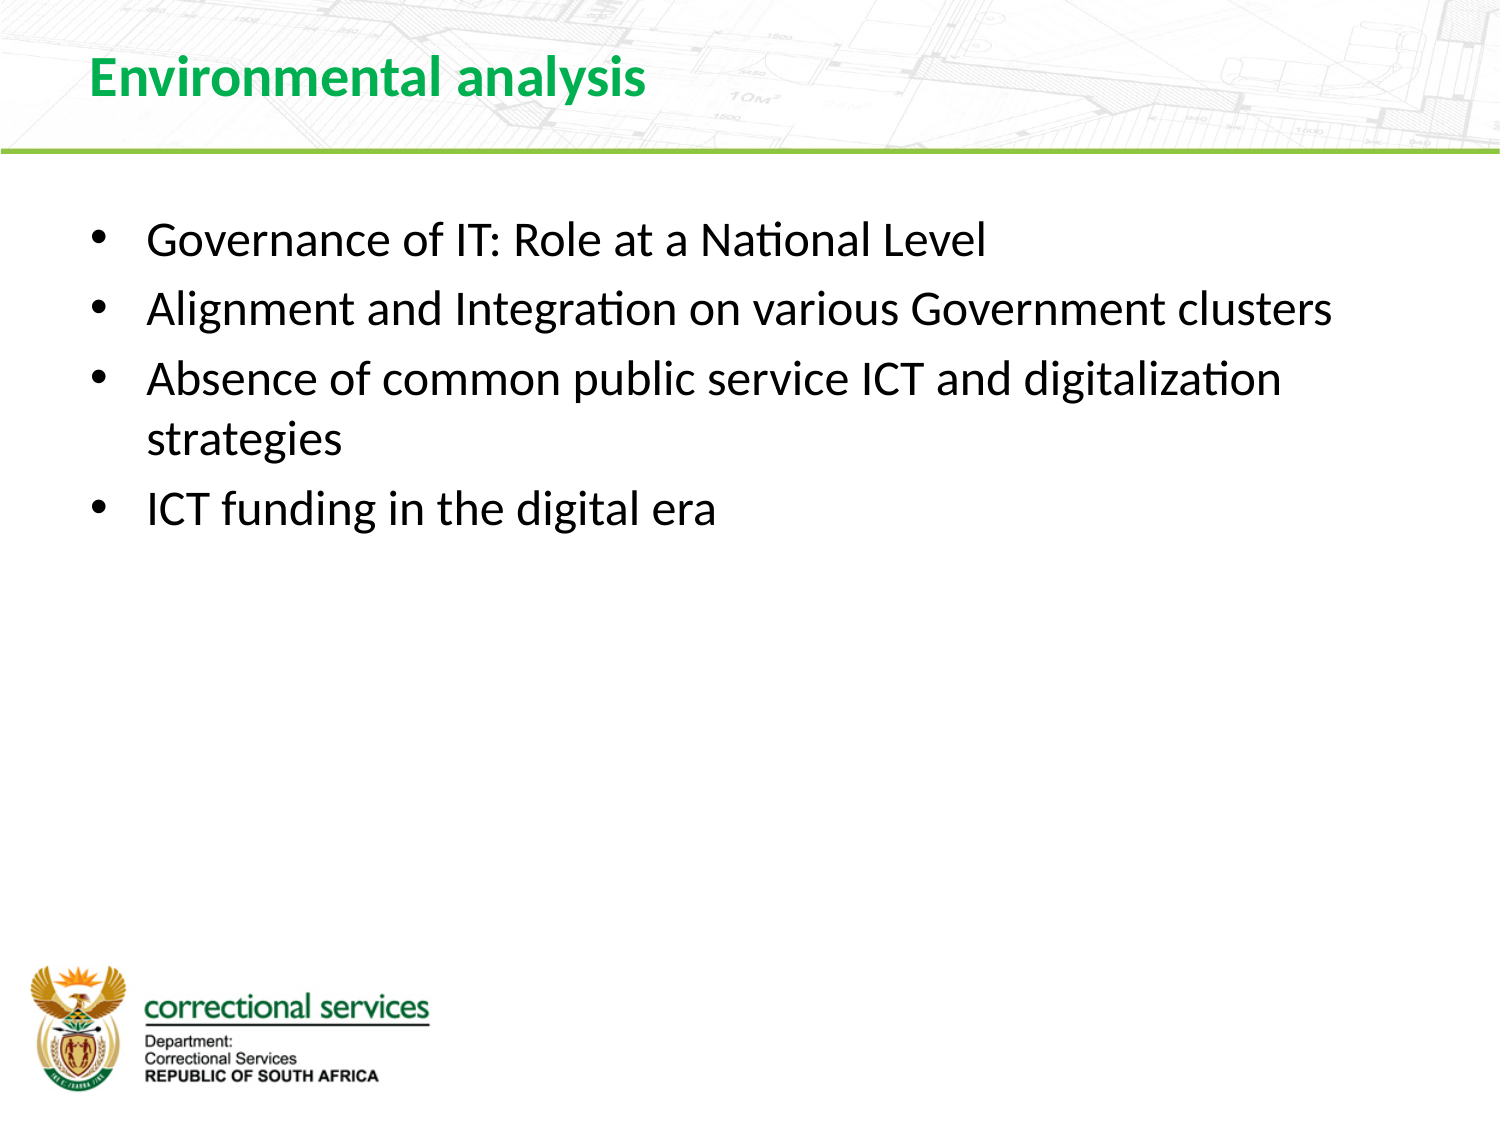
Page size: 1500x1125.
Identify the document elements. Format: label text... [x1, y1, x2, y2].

picture [0, 0, 1500, 154]
picture [0, 936, 481, 1125]
list Governance of IT: Role at a National Level Alignment and Integration on various Government clusters Absence of common public service ICT and digitalization strategies ICT funding in the digital era [75, 198, 1425, 746]
text_box Environmental analysis [74, 30, 1425, 116]
